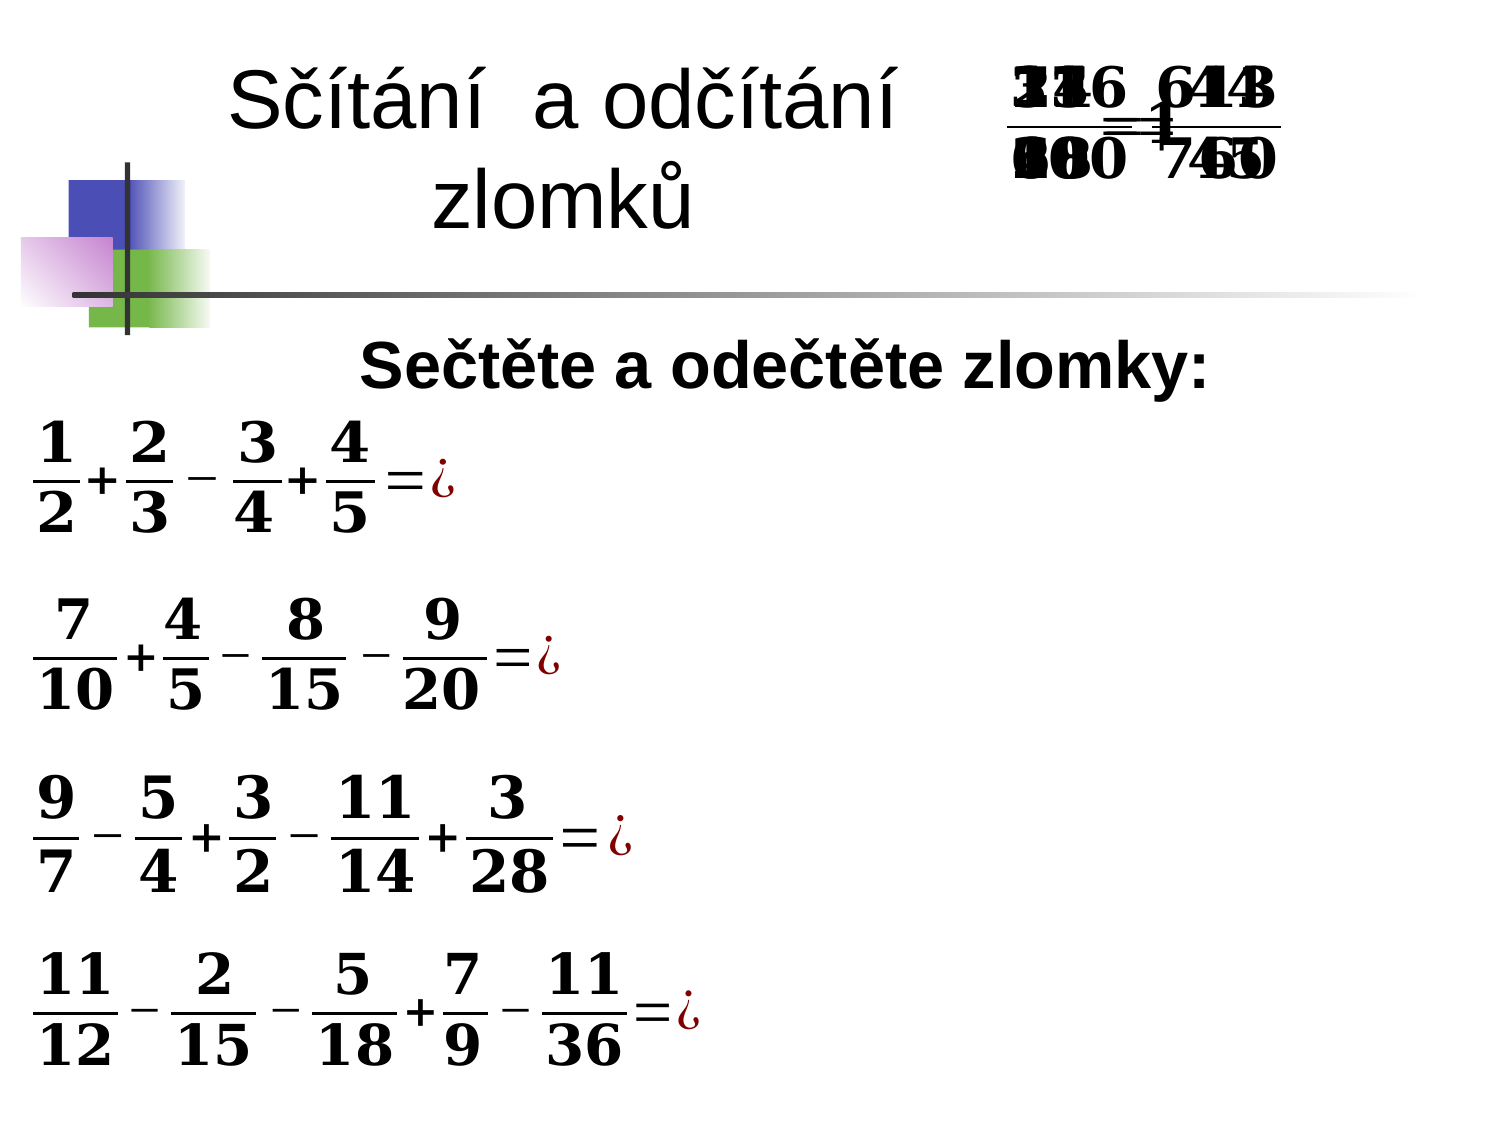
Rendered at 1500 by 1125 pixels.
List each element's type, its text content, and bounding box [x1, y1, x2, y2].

text_box Sečtěte a odečtěte zlomky: [76, 314, 1495, 409]
text_box Sčítání a odčítání zlomků [76, 37, 1050, 253]
